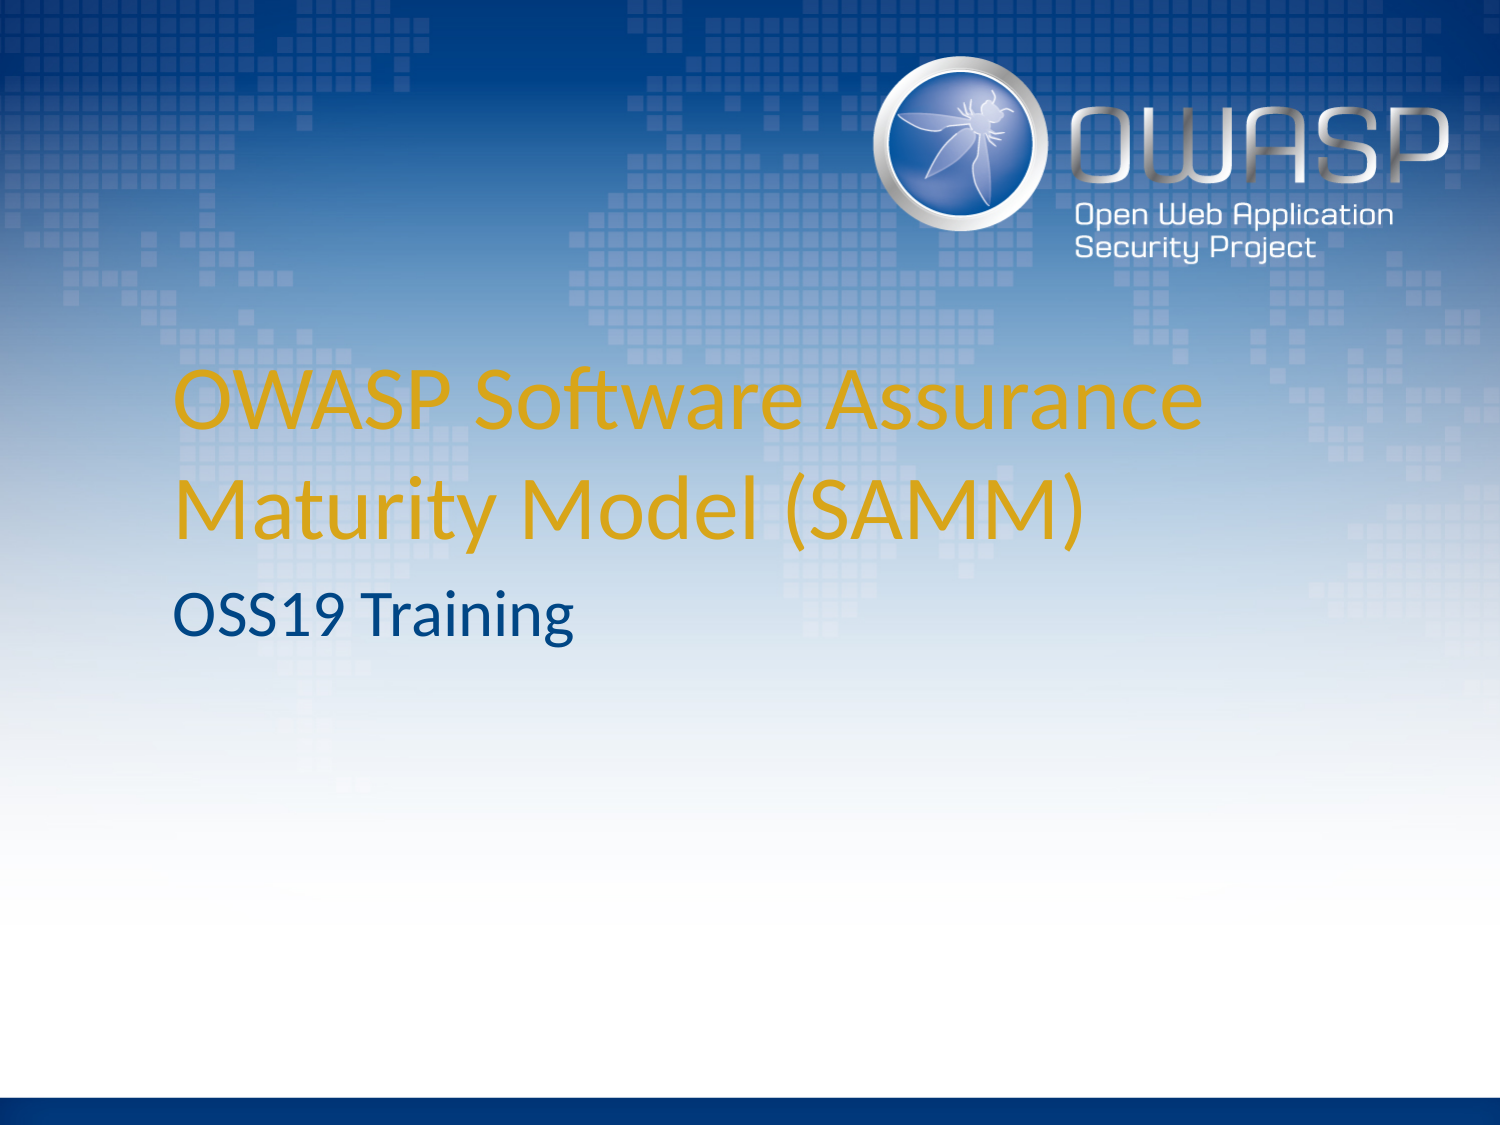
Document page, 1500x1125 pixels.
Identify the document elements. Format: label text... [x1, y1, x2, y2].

picture [0, 0, 1500, 1125]
title OWASP Software Assurance Maturity Model (SAMM) [157, 281, 1275, 616]
subtitle OSS19 Training [157, 562, 1163, 950]
